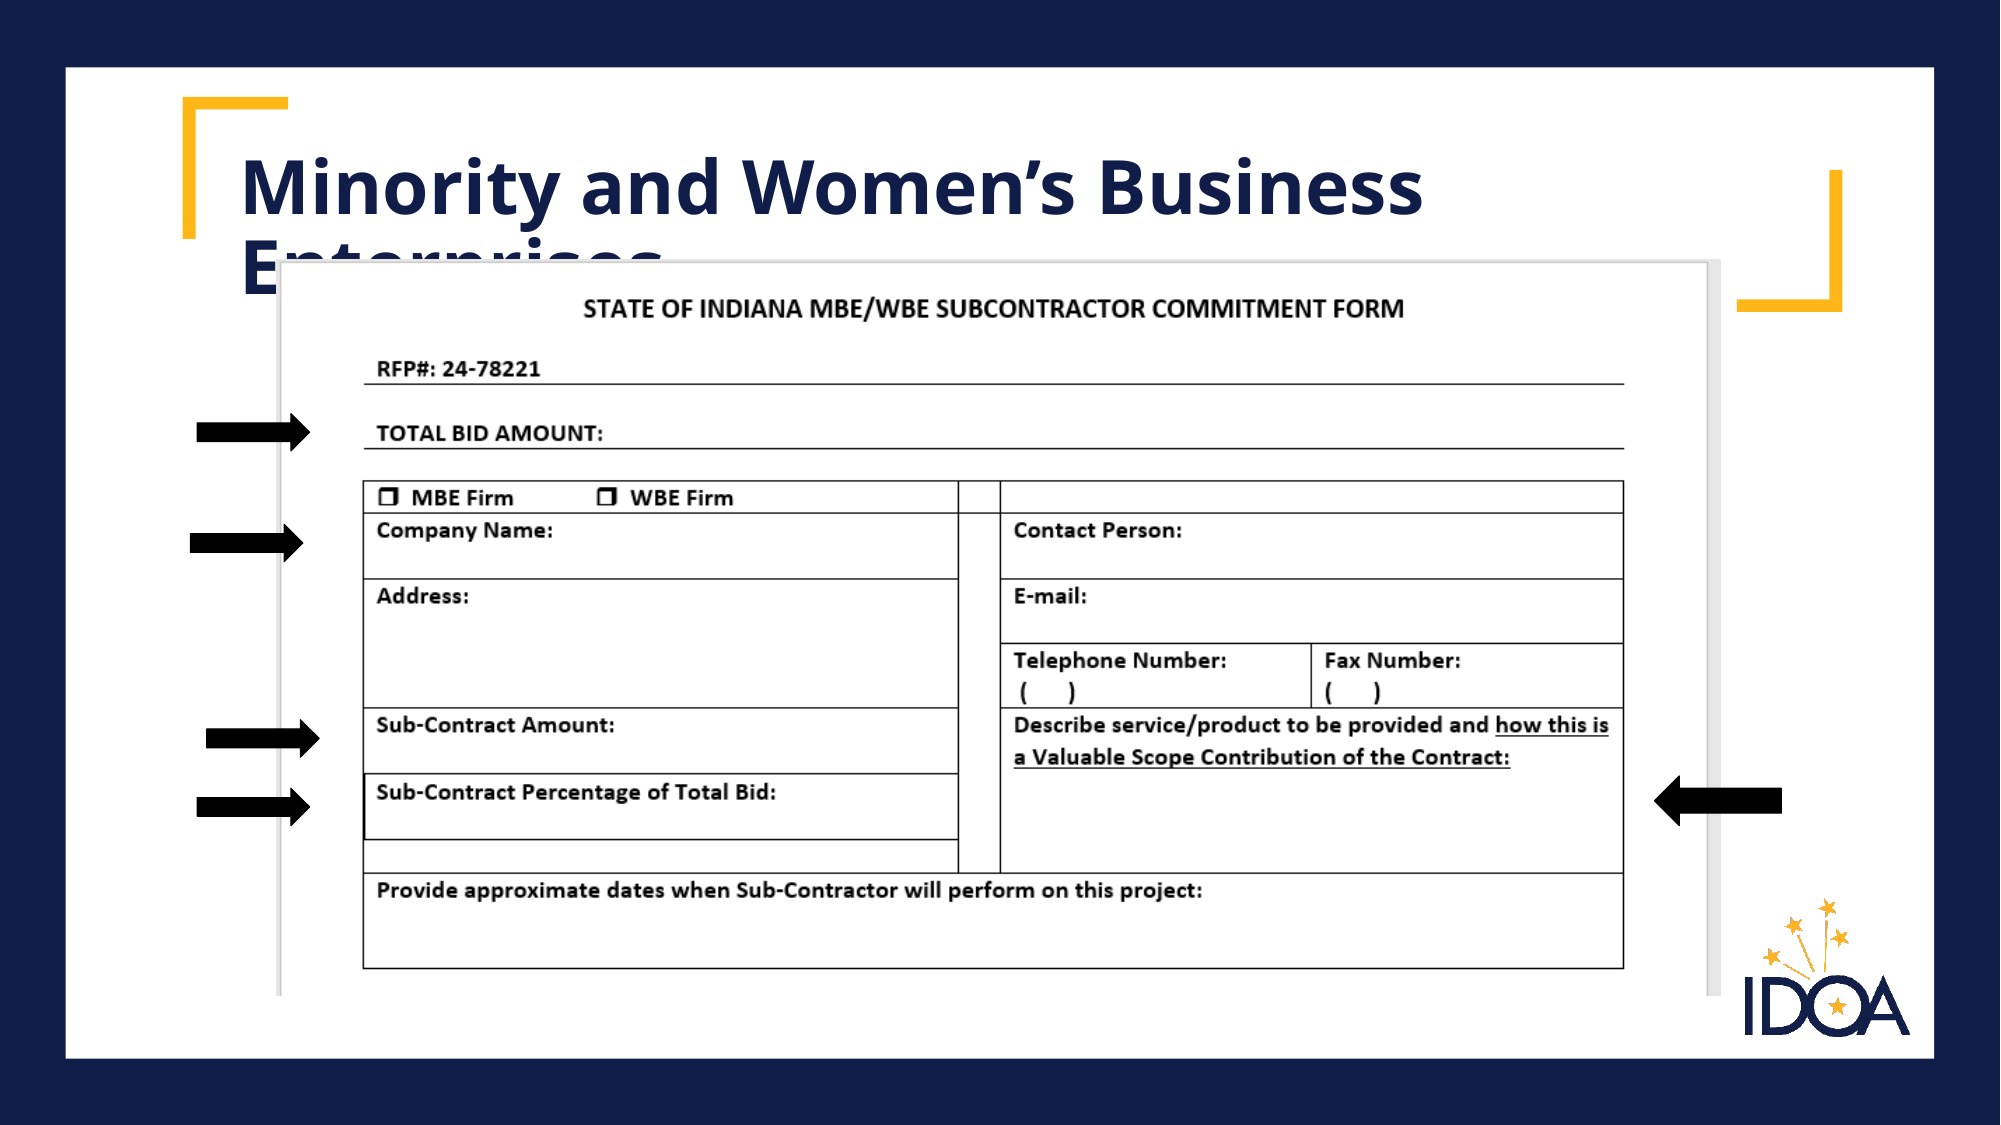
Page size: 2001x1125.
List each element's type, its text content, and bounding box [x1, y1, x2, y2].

title Minority and Women’s Business Enterprises [225, 142, 1800, 279]
text_box [206, 728, 276, 749]
text_box [189, 533, 276, 553]
text_box [196, 422, 276, 443]
text_box [1721, 787, 1782, 814]
text_box [196, 797, 276, 817]
picture [276, 259, 1959, 1114]
